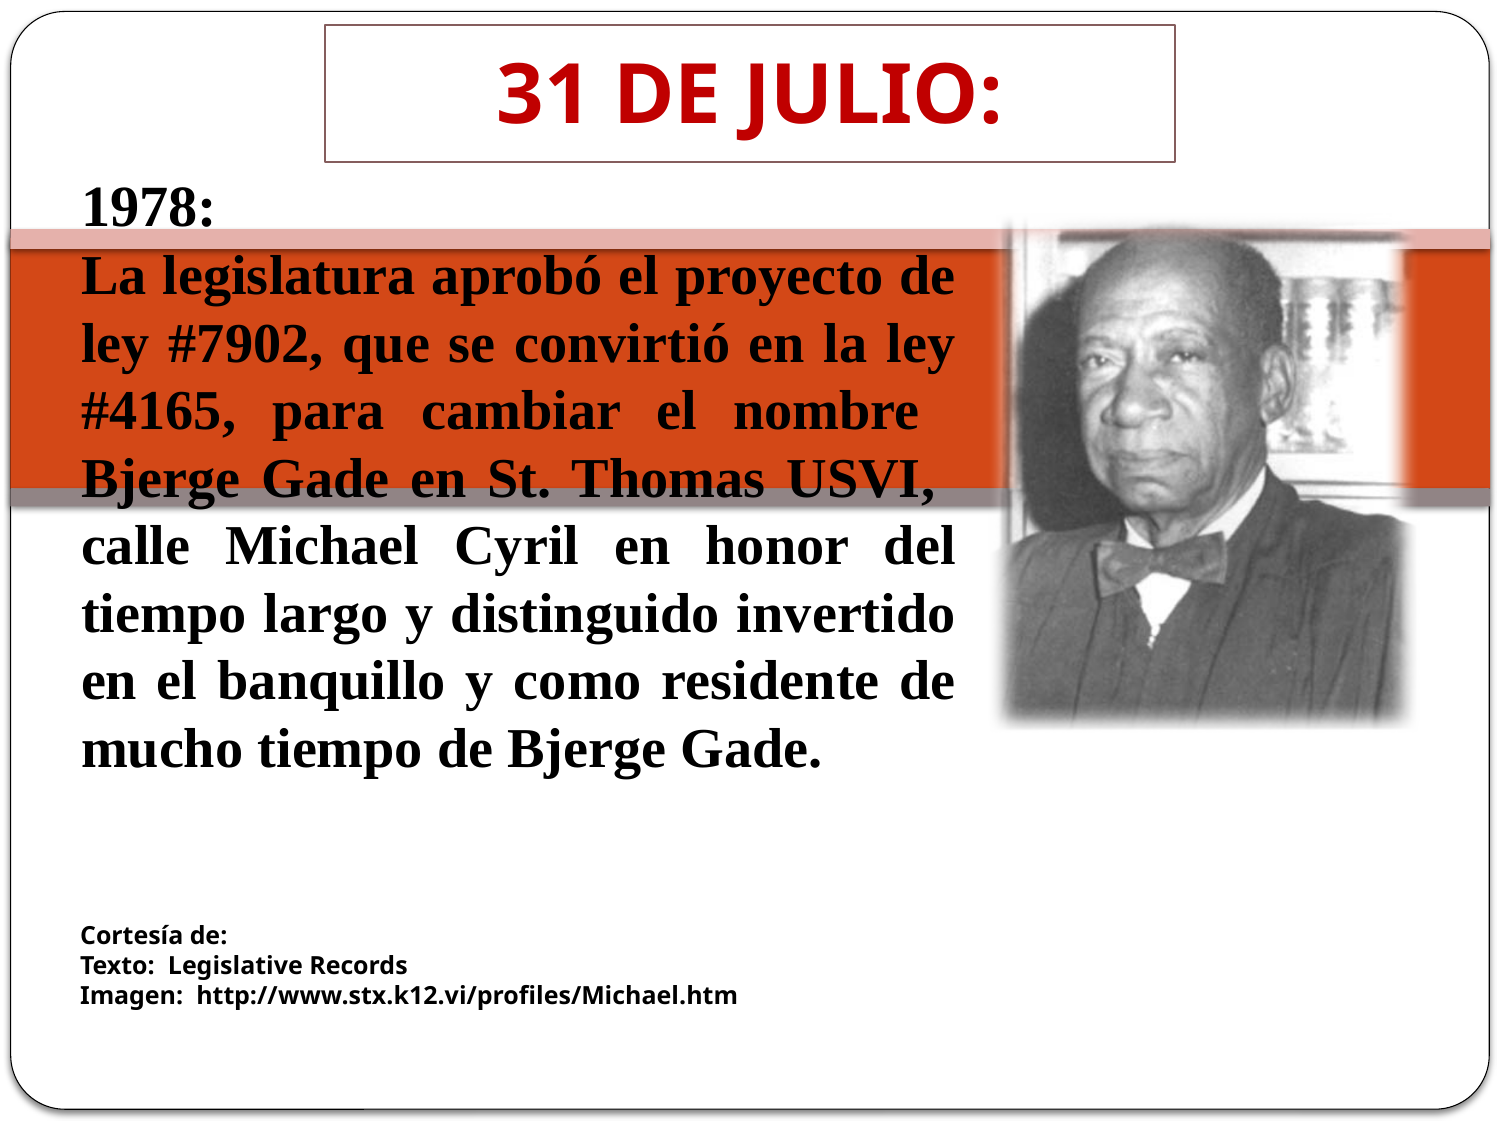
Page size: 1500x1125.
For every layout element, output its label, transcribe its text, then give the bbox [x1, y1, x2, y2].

text_box Cortesía de: Texto: Legislative Records Imagen: http://www.stx.k12.vi/profiles/Michael.htm [65, 912, 1191, 1018]
title 31 DE JULIO: [324, 24, 1176, 163]
text_box 1978: La legislatura aprobó el proyecto de ley #7902, que se convirtió en la ley #4165, para cambiar el nombre Bjerge Gade en St. Thomas USVI, calle Michael Cyril en honor del tiempo largo y distinguido invertido en el banquillo y como residente de mucho tiempo de Bjerge Gade. [74, 162, 963, 813]
picture [987, 212, 1421, 738]
